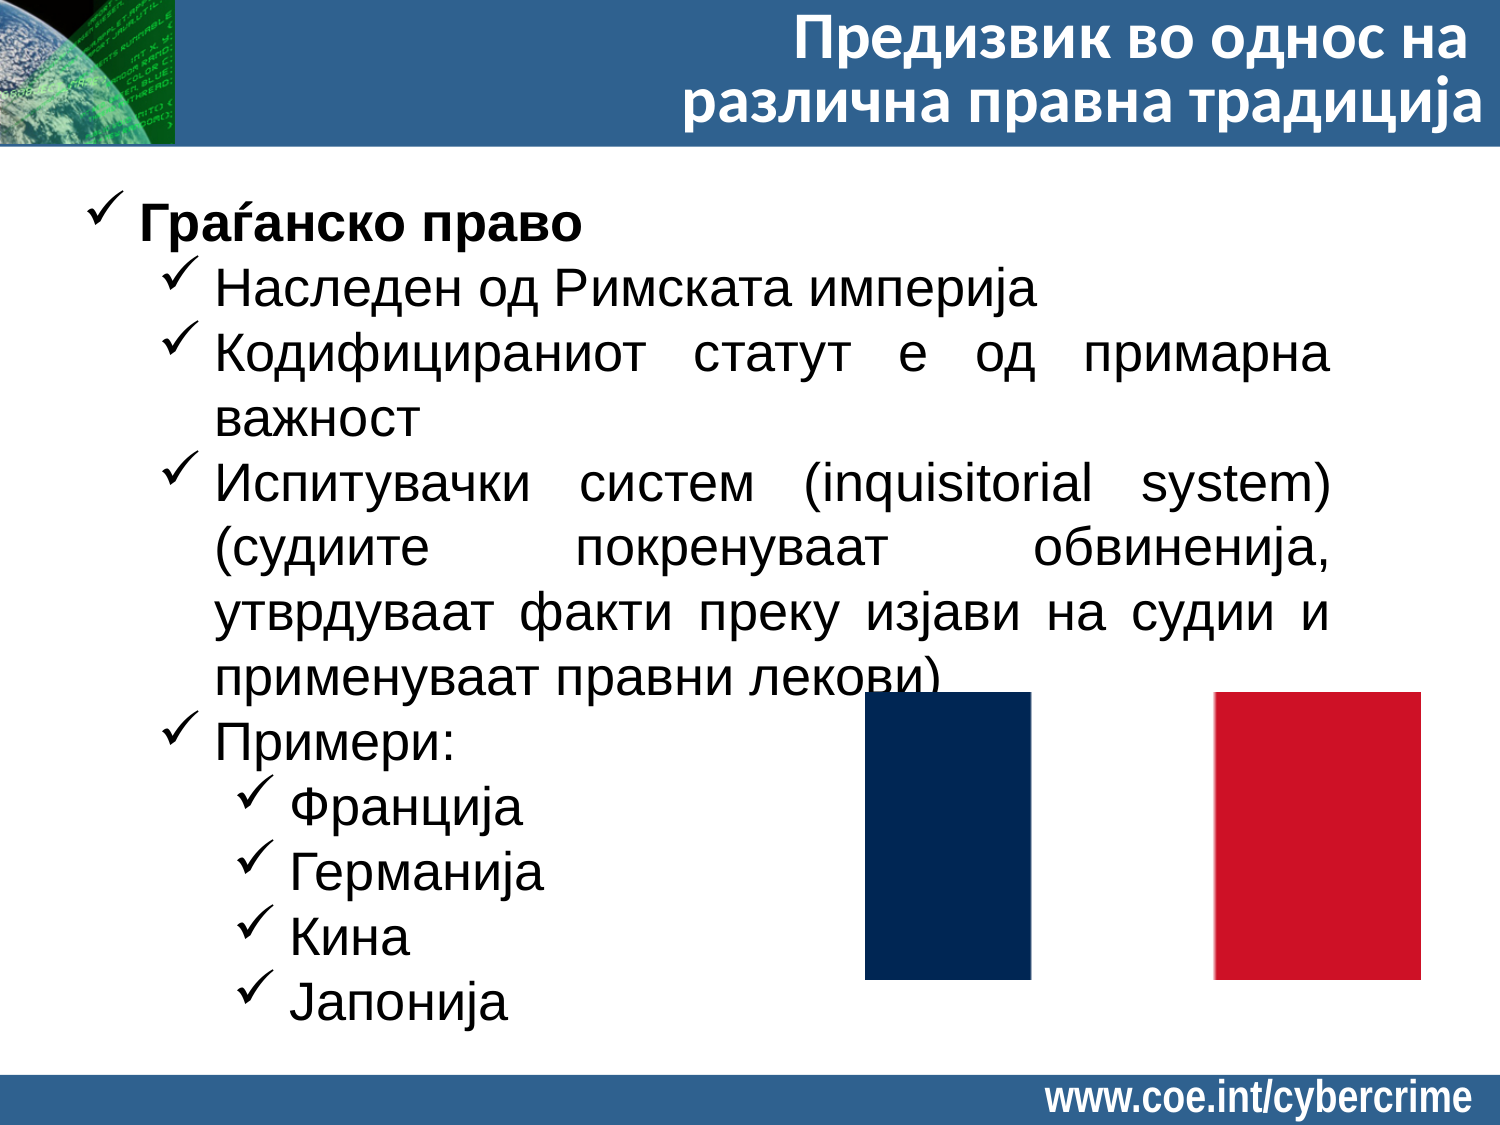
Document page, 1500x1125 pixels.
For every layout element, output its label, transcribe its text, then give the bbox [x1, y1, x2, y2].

text_box Предизвик во однос на различна правна традиција [177, 0, 1500, 149]
picture [865, 692, 1421, 980]
text_box Граѓанско право Наследен од Римската империја Кодифицираниот статут е од примарна важност Испитувачки систем (inquisitorial system) (судиите покренуваат обвиненија, утврдуваат факти преку изјави на судии и применуваат правни лекови) Примери: Франција Германија Кина Јапонија [68, 179, 1348, 1039]
text_box www.coe.int/cybercrime [1030, 1059, 1500, 1125]
text_box [0, 1073, 1030, 1125]
picture [0, 0, 175, 144]
